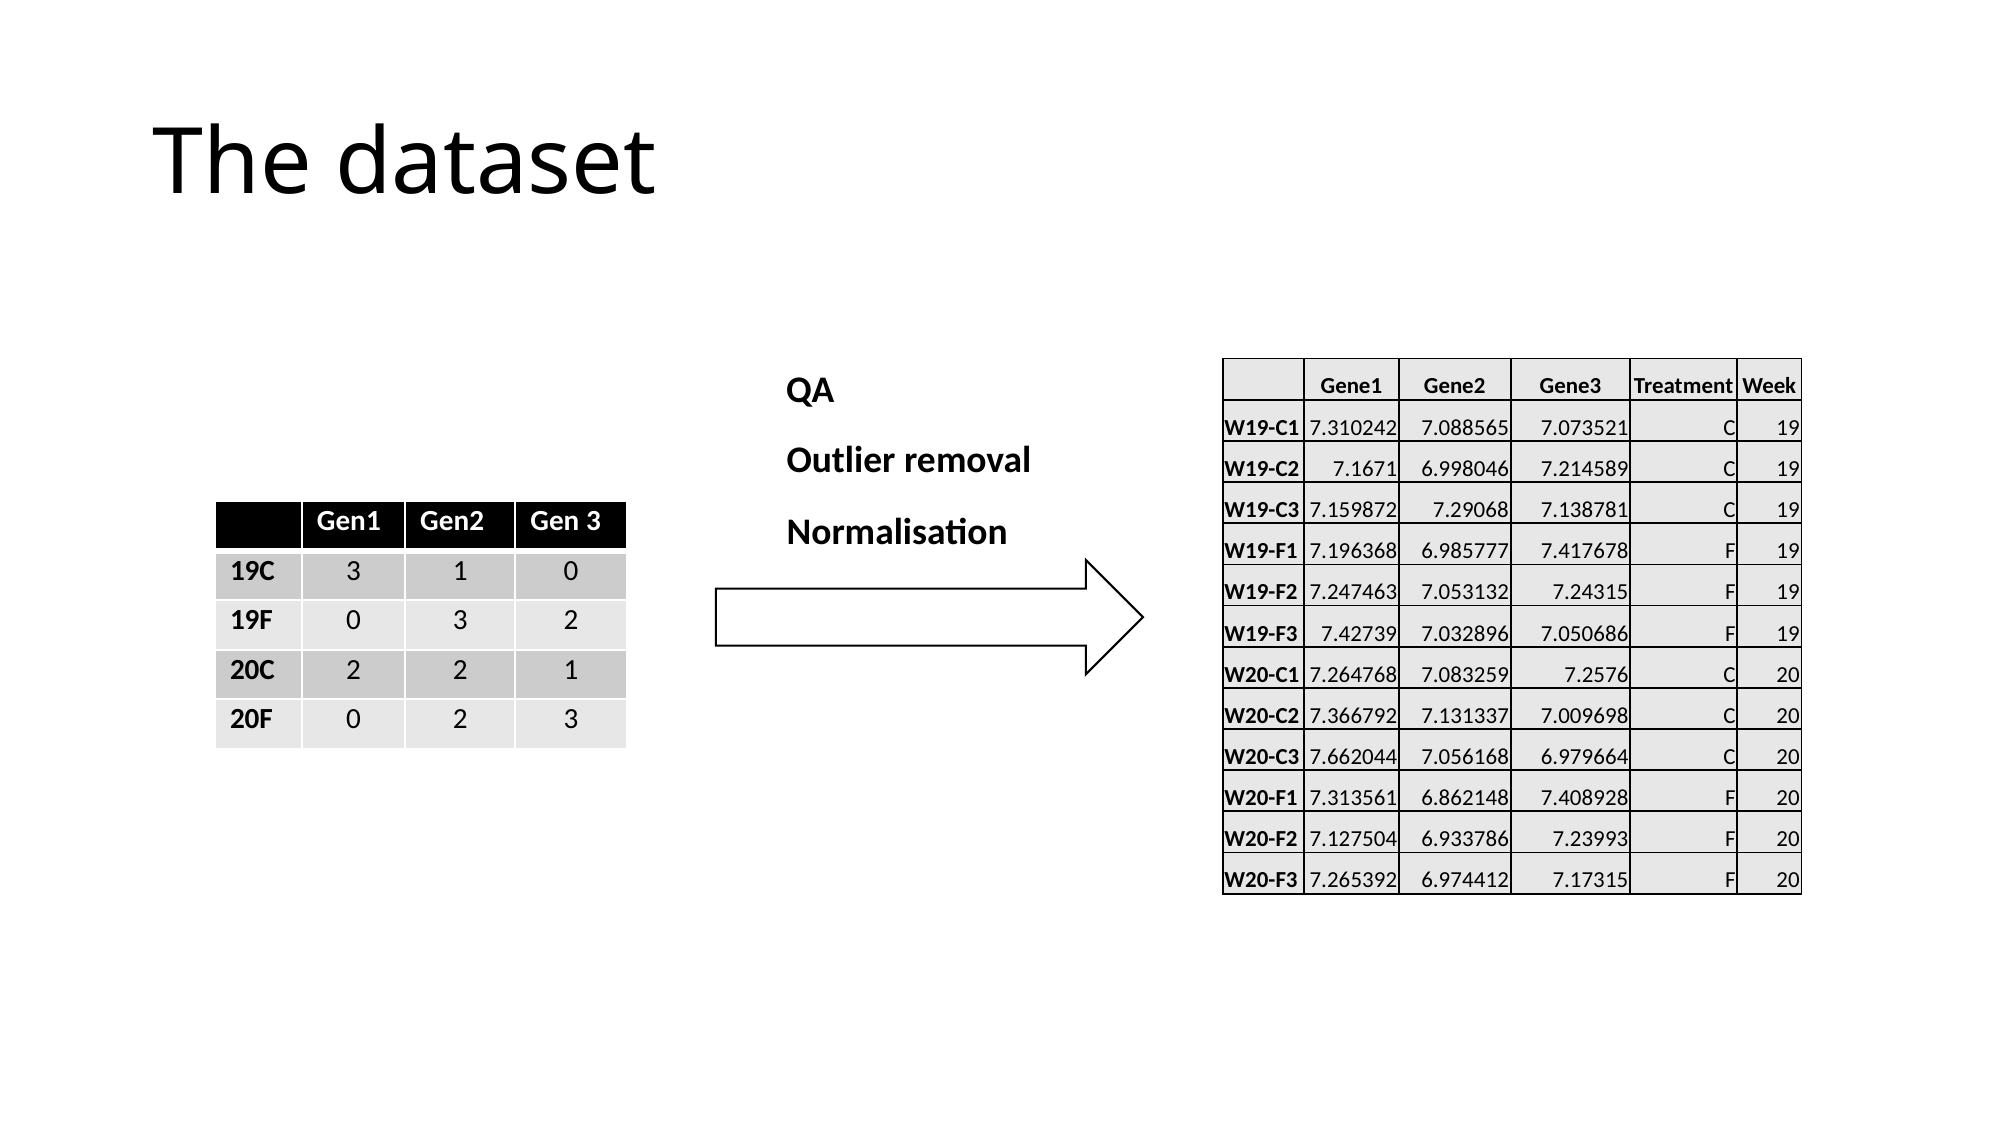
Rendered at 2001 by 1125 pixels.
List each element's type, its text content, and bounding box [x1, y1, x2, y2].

table_cell 7.662044 [1305, 730, 1398, 769]
table_cell 7.050686 [1512, 606, 1629, 646]
table_cell F [1631, 771, 1736, 810]
table_cell 7.127504 [1305, 812, 1398, 852]
text_box QA [771, 357, 850, 417]
table_cell 19 [1738, 524, 1801, 564]
table_cell 3 [406, 601, 514, 649]
text_box Outlier removal [771, 427, 1047, 488]
table_cell 6.862148 [1400, 771, 1510, 810]
table_cell 0 [303, 601, 404, 649]
table_cell C [1631, 401, 1736, 440]
table_cell W19-F3 [1224, 606, 1303, 646]
table_cell 7.032896 [1400, 606, 1510, 646]
table_cell 7.24315 [1512, 565, 1629, 605]
table_cell 7.2576 [1512, 648, 1629, 687]
table_header Gen1 [303, 502, 404, 548]
table_cell 6.933786 [1400, 812, 1510, 852]
table_cell 20 [1738, 812, 1801, 852]
table_cell 7.264768 [1305, 648, 1398, 687]
table_header Gen 3 [516, 502, 626, 548]
table_cell 7.247463 [1305, 565, 1398, 605]
table_cell 7.265392 [1305, 853, 1398, 893]
table_cell W19-F1 [1224, 524, 1303, 564]
table_cell 7.417678 [1512, 524, 1629, 564]
table_cell 20 [1738, 689, 1801, 728]
table_cell W19-C1 [1224, 401, 1303, 440]
table_cell 20 [1738, 730, 1801, 769]
table_cell 7.313561 [1305, 771, 1398, 810]
table_cell 19 [1738, 565, 1801, 605]
table_cell C [1631, 442, 1736, 481]
table_cell 7.29068 [1400, 483, 1510, 522]
table_cell 19C [216, 554, 301, 599]
table_cell C [1631, 730, 1736, 769]
table_cell 7.23993 [1512, 812, 1629, 852]
table_header Week [1738, 359, 1801, 399]
table_cell 19F [216, 601, 301, 649]
table_cell W20-F2 [1224, 812, 1303, 852]
table_cell W20-F3 [1224, 853, 1303, 893]
table_cell F [1631, 606, 1736, 646]
table_cell 20C [216, 651, 301, 698]
table_cell 7.366792 [1305, 689, 1398, 728]
table_cell 20 [1738, 771, 1801, 810]
table_cell 7.088565 [1400, 401, 1510, 440]
table_cell 7.056168 [1400, 730, 1510, 769]
table_cell 7.131337 [1400, 689, 1510, 728]
table_cell 3 [303, 554, 404, 599]
table_header [216, 502, 301, 548]
table_cell C [1631, 689, 1736, 728]
table_cell 2 [406, 700, 514, 748]
table_cell W19-C3 [1224, 483, 1303, 522]
table_cell C [1631, 648, 1736, 687]
table_cell 7.17315 [1512, 853, 1629, 893]
table_cell 19 [1738, 483, 1801, 522]
table_header Gen2 [406, 502, 514, 548]
table_header Gene3 [1512, 359, 1629, 399]
text_box Normalisation [771, 499, 1023, 560]
table_cell W20-C2 [1224, 689, 1303, 728]
table_cell 3 [516, 700, 626, 748]
table_cell 19 [1738, 401, 1801, 440]
table_cell 6.985777 [1400, 524, 1510, 564]
table_cell 7.42739 [1305, 606, 1398, 646]
table_cell 19 [1738, 606, 1801, 646]
table_cell 7.408928 [1512, 771, 1629, 810]
table_header Gene2 [1400, 359, 1510, 399]
text_box The dataset [137, 59, 1863, 221]
table_cell W19-C2 [1224, 442, 1303, 481]
table_cell 6.998046 [1400, 442, 1510, 481]
table_cell W20-C1 [1224, 648, 1303, 687]
table_cell 7.009698 [1512, 689, 1629, 728]
table_cell 20 [1738, 853, 1801, 893]
table_cell 1 [406, 554, 514, 599]
table_cell F [1631, 524, 1736, 564]
table_cell 7.310242 [1305, 401, 1398, 440]
table_cell W20-C3 [1224, 730, 1303, 769]
table_cell 7.159872 [1305, 483, 1398, 522]
table_cell 2 [406, 651, 514, 698]
table_cell F [1631, 565, 1736, 605]
table_cell W19-F2 [1224, 565, 1303, 605]
text_box [714, 557, 1145, 677]
table_cell 7.196368 [1305, 524, 1398, 564]
table_cell 19 [1738, 442, 1801, 481]
table_cell 2 [303, 651, 404, 698]
table_cell 7.053132 [1400, 565, 1510, 605]
table_cell 0 [516, 554, 626, 599]
table_cell 7.138781 [1512, 483, 1629, 522]
table_cell 2 [516, 601, 626, 649]
table_cell F [1631, 812, 1736, 852]
table_header Gene1 [1305, 359, 1398, 399]
table_cell 0 [303, 700, 404, 748]
table_cell C [1631, 483, 1736, 522]
table_cell 6.974412 [1400, 853, 1510, 893]
table_cell W20-F1 [1224, 771, 1303, 810]
table_cell 7.1671 [1305, 442, 1398, 481]
table_cell 7.214589 [1512, 442, 1629, 481]
table_header Treatment [1631, 359, 1736, 399]
table_cell 6.979664 [1512, 730, 1629, 769]
table_cell F [1631, 853, 1736, 893]
table_cell 20F [216, 700, 301, 748]
table_cell 1 [516, 651, 626, 698]
table_cell 20 [1738, 648, 1801, 687]
table_cell 7.083259 [1400, 648, 1510, 687]
table_header [1224, 359, 1303, 399]
table_cell 7.073521 [1512, 401, 1629, 440]
